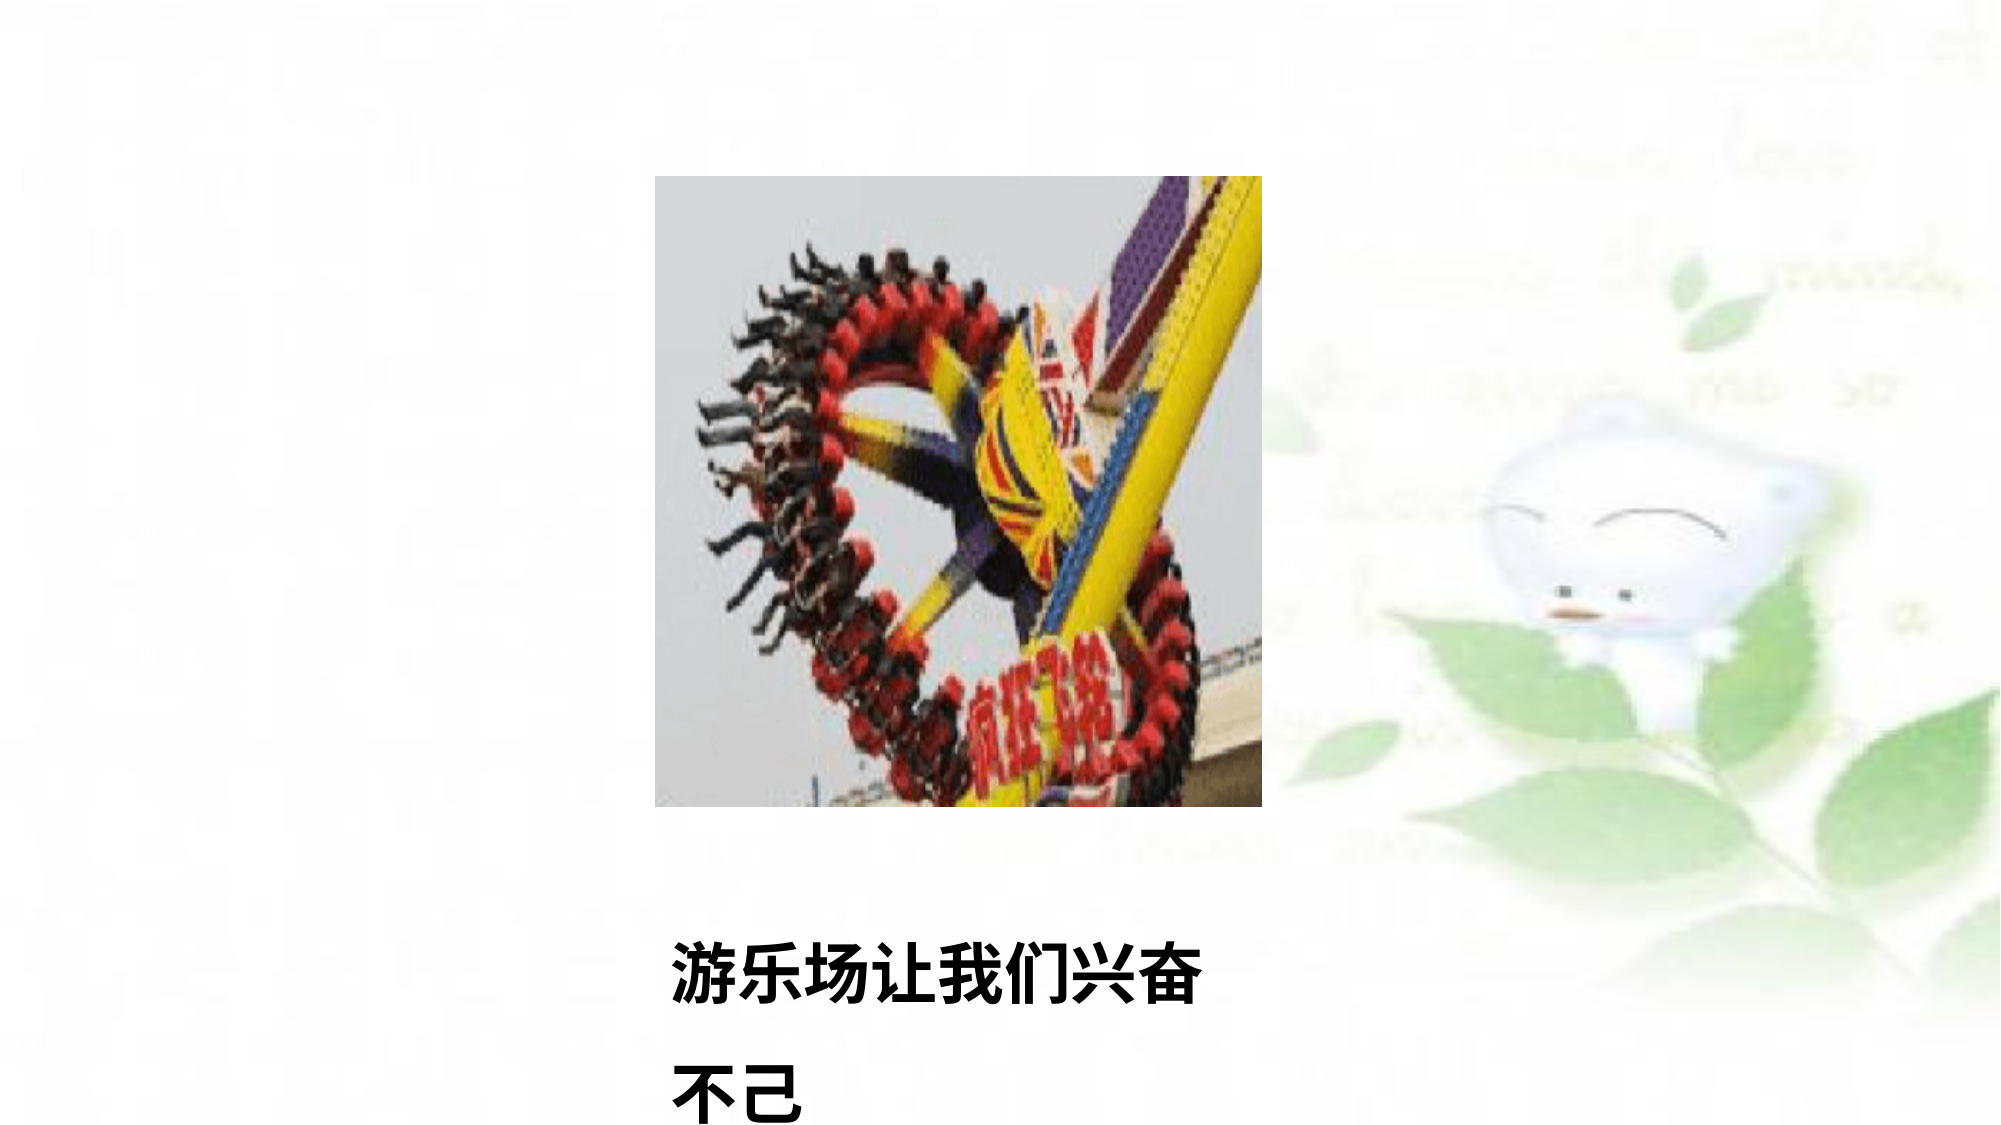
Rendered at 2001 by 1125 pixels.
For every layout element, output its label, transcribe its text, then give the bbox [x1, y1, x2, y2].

text_box 游乐场让我们兴奋不己 [655, 884, 1281, 1125]
picture [0, 0, 2001, 1125]
